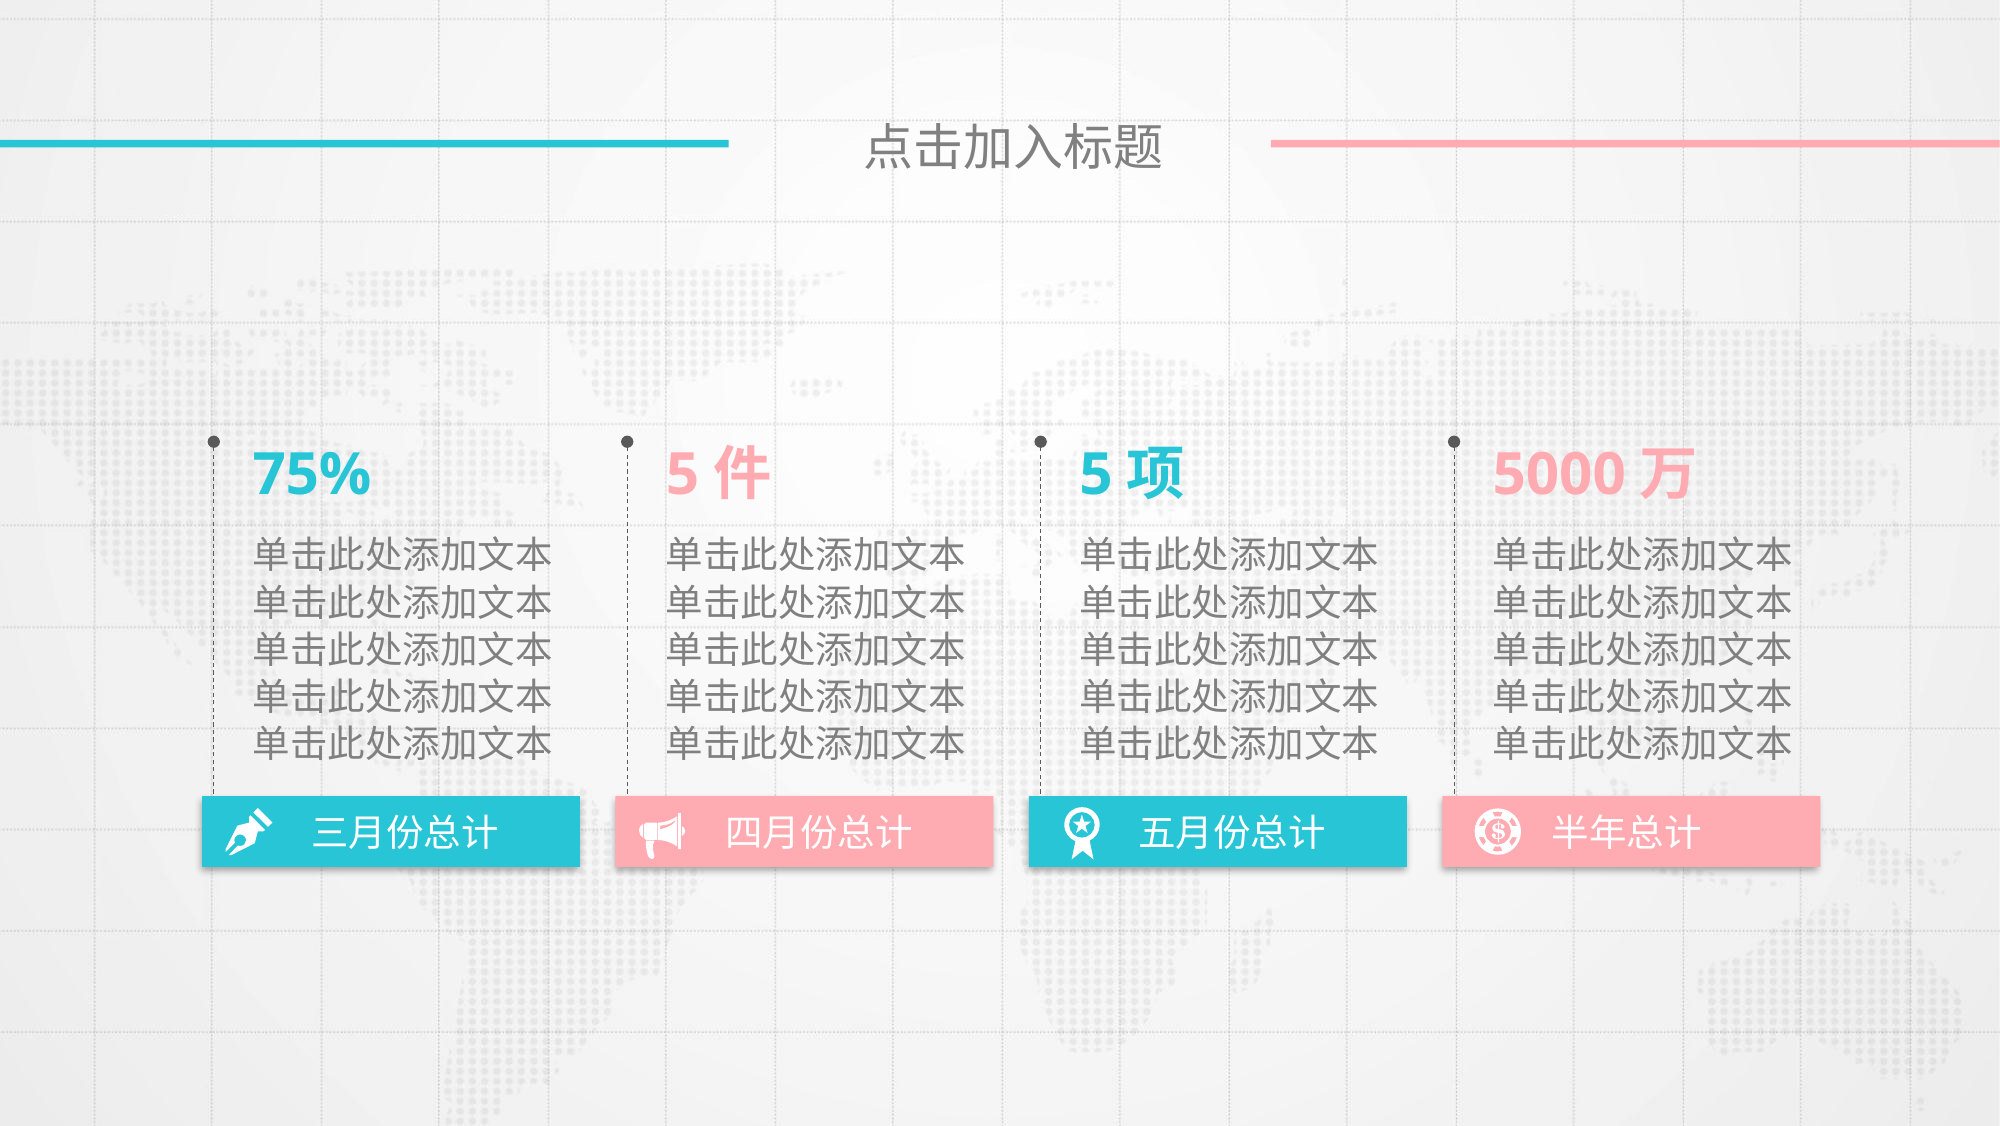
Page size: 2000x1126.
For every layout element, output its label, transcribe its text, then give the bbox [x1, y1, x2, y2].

text_box [201, 795, 581, 868]
text_box 单击此处添加文本 [1477, 642, 1833, 689]
text_box 单击此处添加文本 [650, 595, 1006, 642]
text_box [1474, 808, 1522, 855]
text_box 5项 [1064, 418, 1372, 500]
text_box [614, 795, 994, 868]
text_box 半年总计 [1536, 796, 1821, 867]
text_box [1270, 139, 2000, 148]
text_box 单击此处添加文本 [1477, 500, 1833, 548]
text_box 单击此处添加文本 [237, 500, 592, 548]
text_box 单击此处添加文本 [1064, 689, 1419, 797]
text_box [0, 139, 729, 148]
text_box 5件 [650, 418, 958, 500]
text_box 单击此处添加文本 [1064, 595, 1419, 642]
text_box 单击此处添加文本 [1064, 642, 1419, 689]
text_box 单击此处添加文本 [650, 642, 1006, 689]
text_box 单击此处添加文本 [237, 595, 592, 642]
text_box 点击加入标题 [740, 107, 1286, 183]
text_box [253, 807, 273, 827]
text_box 单击此处添加文本 [237, 689, 592, 797]
text_box 三月份总计 [296, 796, 580, 867]
text_box 单击此处添加文本 [650, 500, 1006, 548]
text_box [225, 815, 265, 856]
text_box 单击此处添加文本 [237, 548, 592, 595]
text_box 五月份总计 [1123, 796, 1407, 867]
text_box [1028, 795, 1408, 868]
text_box 单击此处添加文本 [650, 548, 1006, 595]
text_box 单击此处添加文本 [1064, 548, 1419, 595]
text_box [1441, 795, 1821, 868]
text_box 单击此处添加文本 [1477, 595, 1833, 642]
text_box 单击此处添加文本 [650, 689, 1006, 797]
text_box 单击此处添加文本 [1477, 689, 1833, 797]
text_box [639, 813, 686, 859]
text_box 5000万 [1477, 418, 1785, 500]
text_box 单击此处添加文本 [1064, 500, 1419, 548]
text_box 单击此处添加文本 [1477, 548, 1833, 595]
text_box 75% [237, 418, 545, 500]
text_box [1063, 806, 1101, 863]
text_box 四月份总计 [709, 796, 994, 867]
picture [0, 0, 2000, 1126]
text_box 单击此处添加文本 [237, 642, 592, 689]
